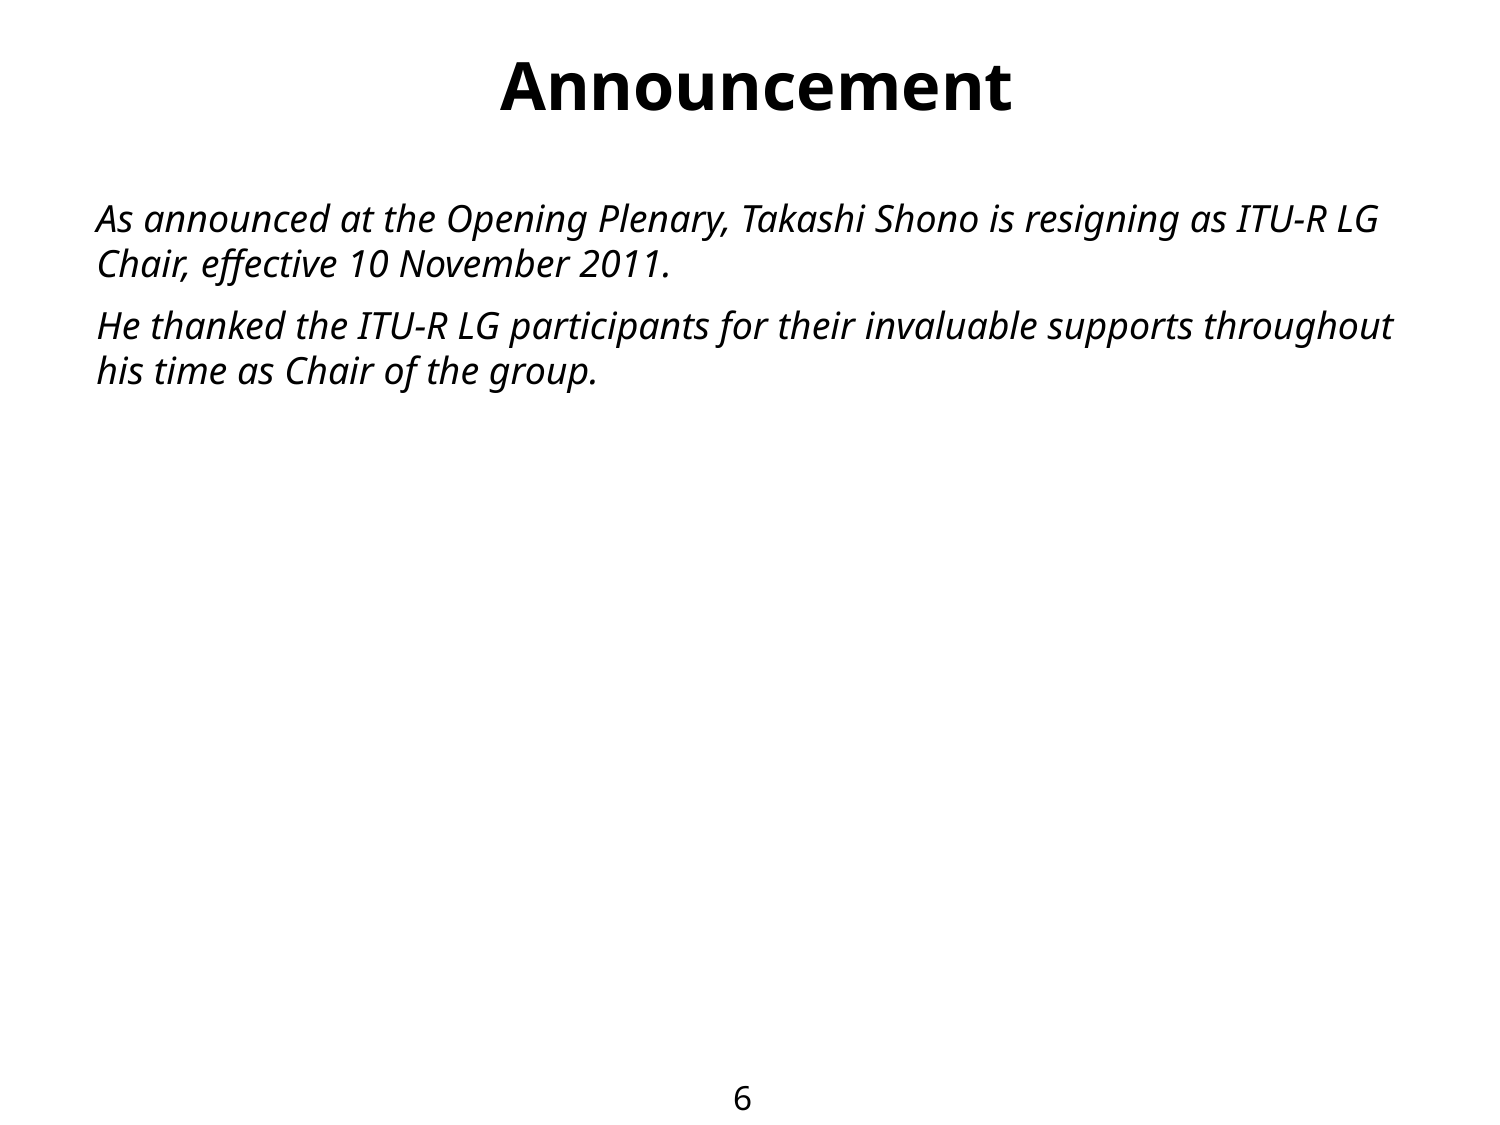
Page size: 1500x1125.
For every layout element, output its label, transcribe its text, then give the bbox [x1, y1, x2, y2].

list As announced at the Opening Plenary, Takashi Shono is resigning as ITU-R LG Chair, effective 10 November 2011. He thanked the ITU-R LG participants for their invaluable supports throughout his time as Chair of the group. [75, 187, 1425, 1005]
text_box Announcement [74, 36, 1425, 152]
